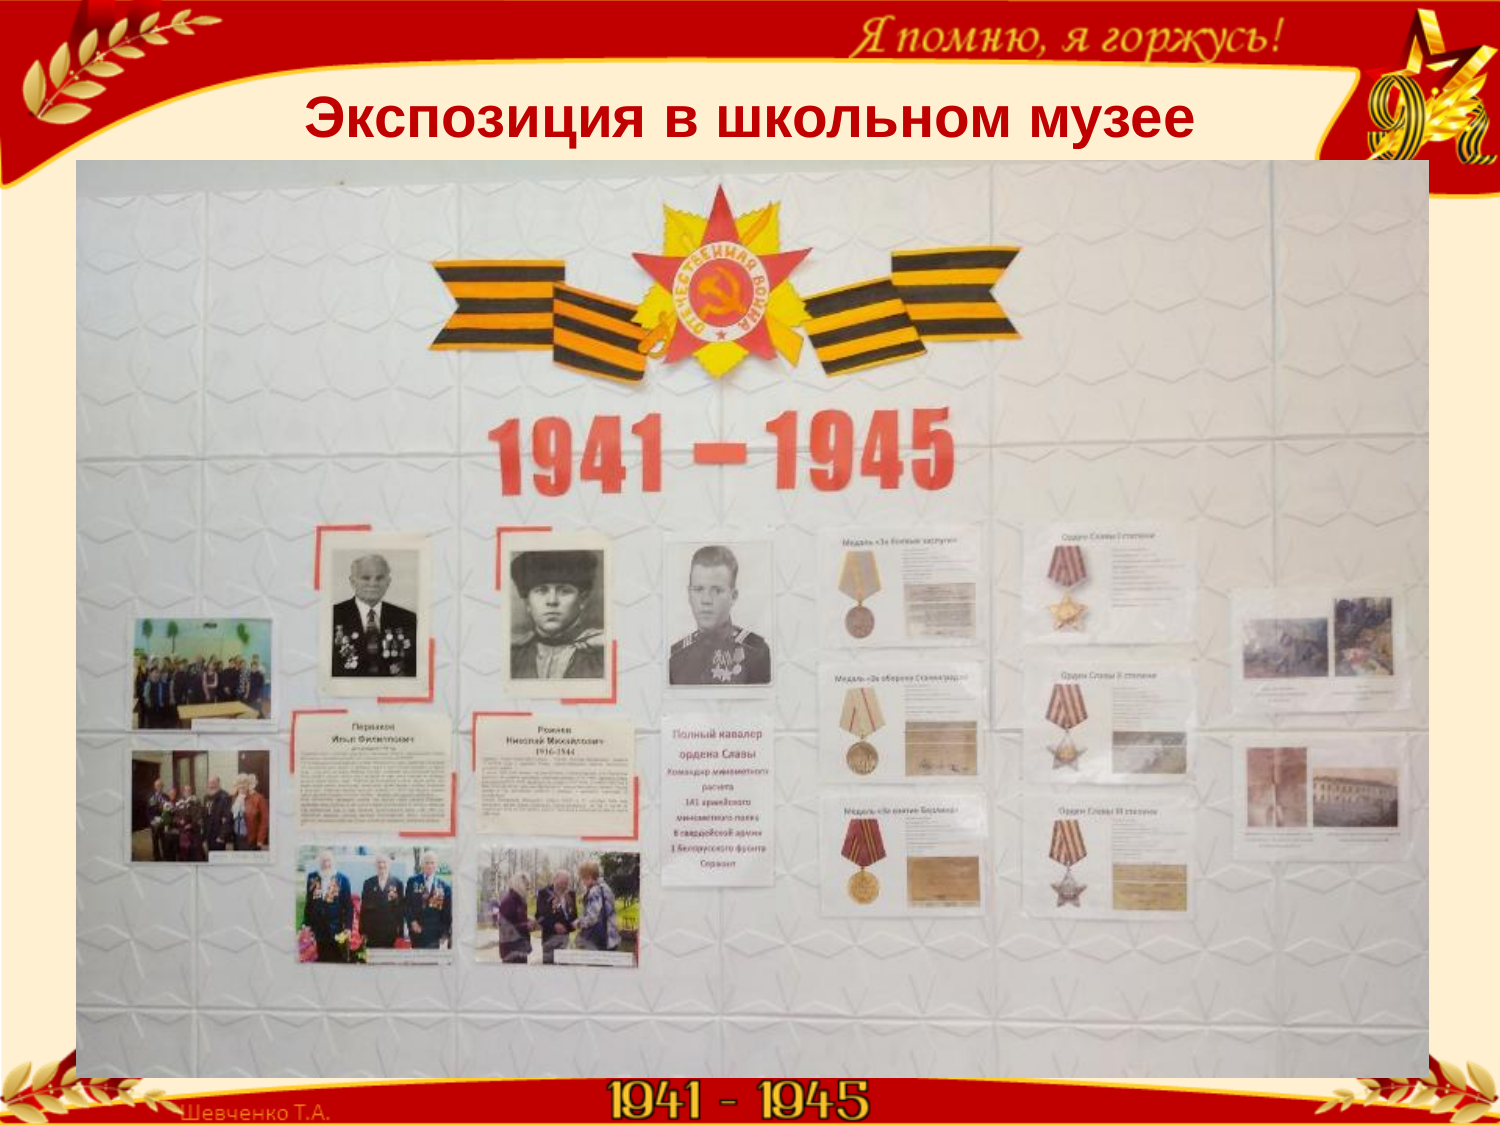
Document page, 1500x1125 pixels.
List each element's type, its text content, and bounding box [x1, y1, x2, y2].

picture [0, 0, 1500, 1125]
title Экспозиция в школьном музее [75, 45, 1425, 185]
